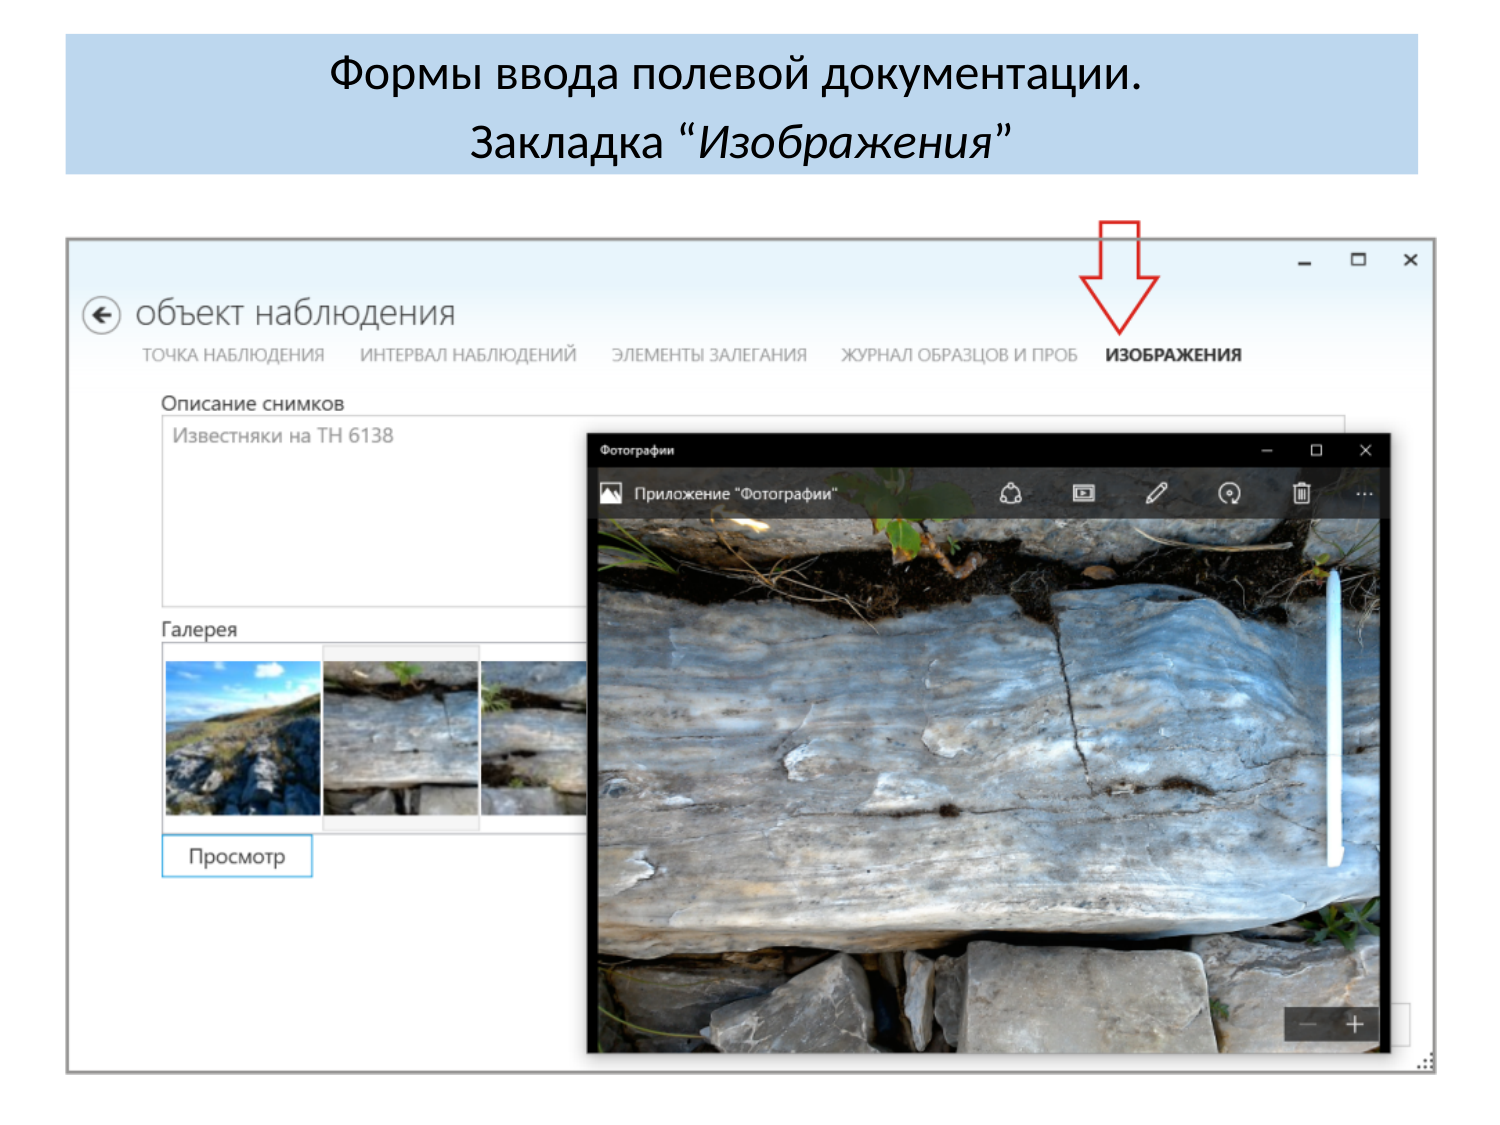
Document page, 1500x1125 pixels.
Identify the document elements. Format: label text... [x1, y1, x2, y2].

picture [65, 220, 1437, 1075]
text_box Формы ввода полевой документации. Закладка “Изображения” [65, 33, 1419, 175]
